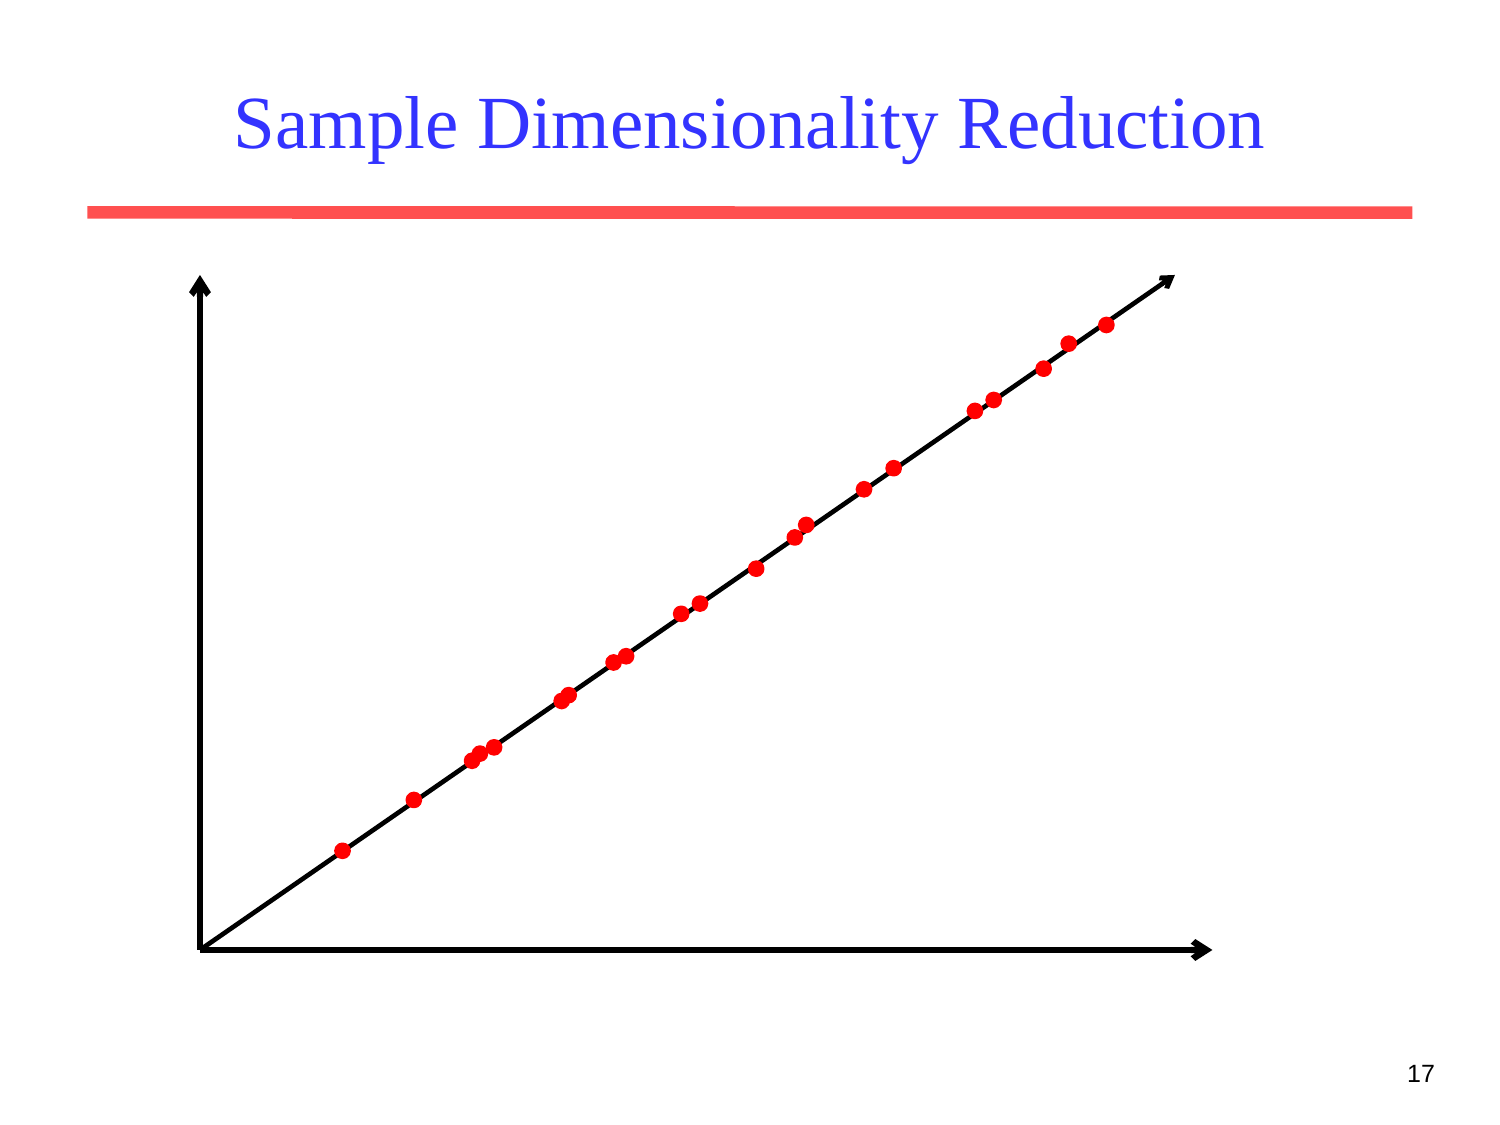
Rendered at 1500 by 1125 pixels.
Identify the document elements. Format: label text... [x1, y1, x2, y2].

slide_number 17 [1137, 1049, 1451, 1125]
title Sample Dimensionality Reduction [112, 37, 1388, 201]
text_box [201, 274, 1176, 949]
